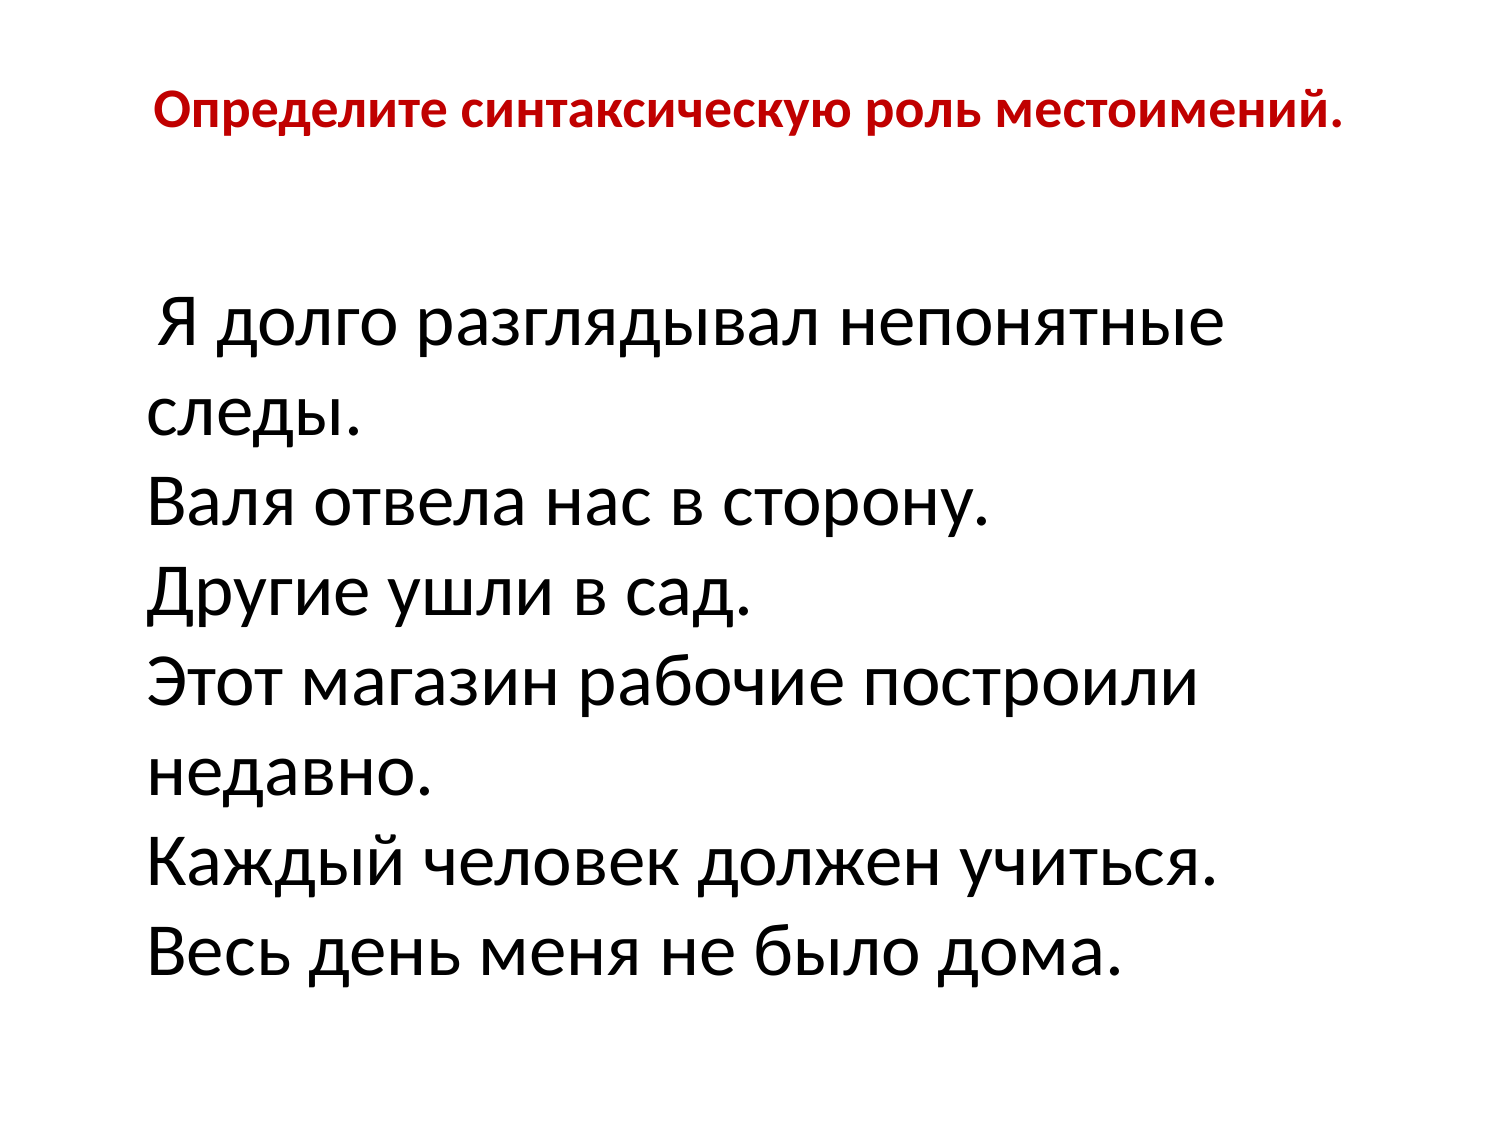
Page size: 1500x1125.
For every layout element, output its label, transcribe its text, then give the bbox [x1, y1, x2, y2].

title Определите синтаксическую роль местоимений. [75, 45, 1425, 233]
list Я долго разглядывал непонятные следы. Валя отвела нас в сторону. Другие ушли в сад. Этот магазин рабочие построили недавно. Каждый человек должен учиться. Весь день меня не было дома. [75, 262, 1425, 1005]
